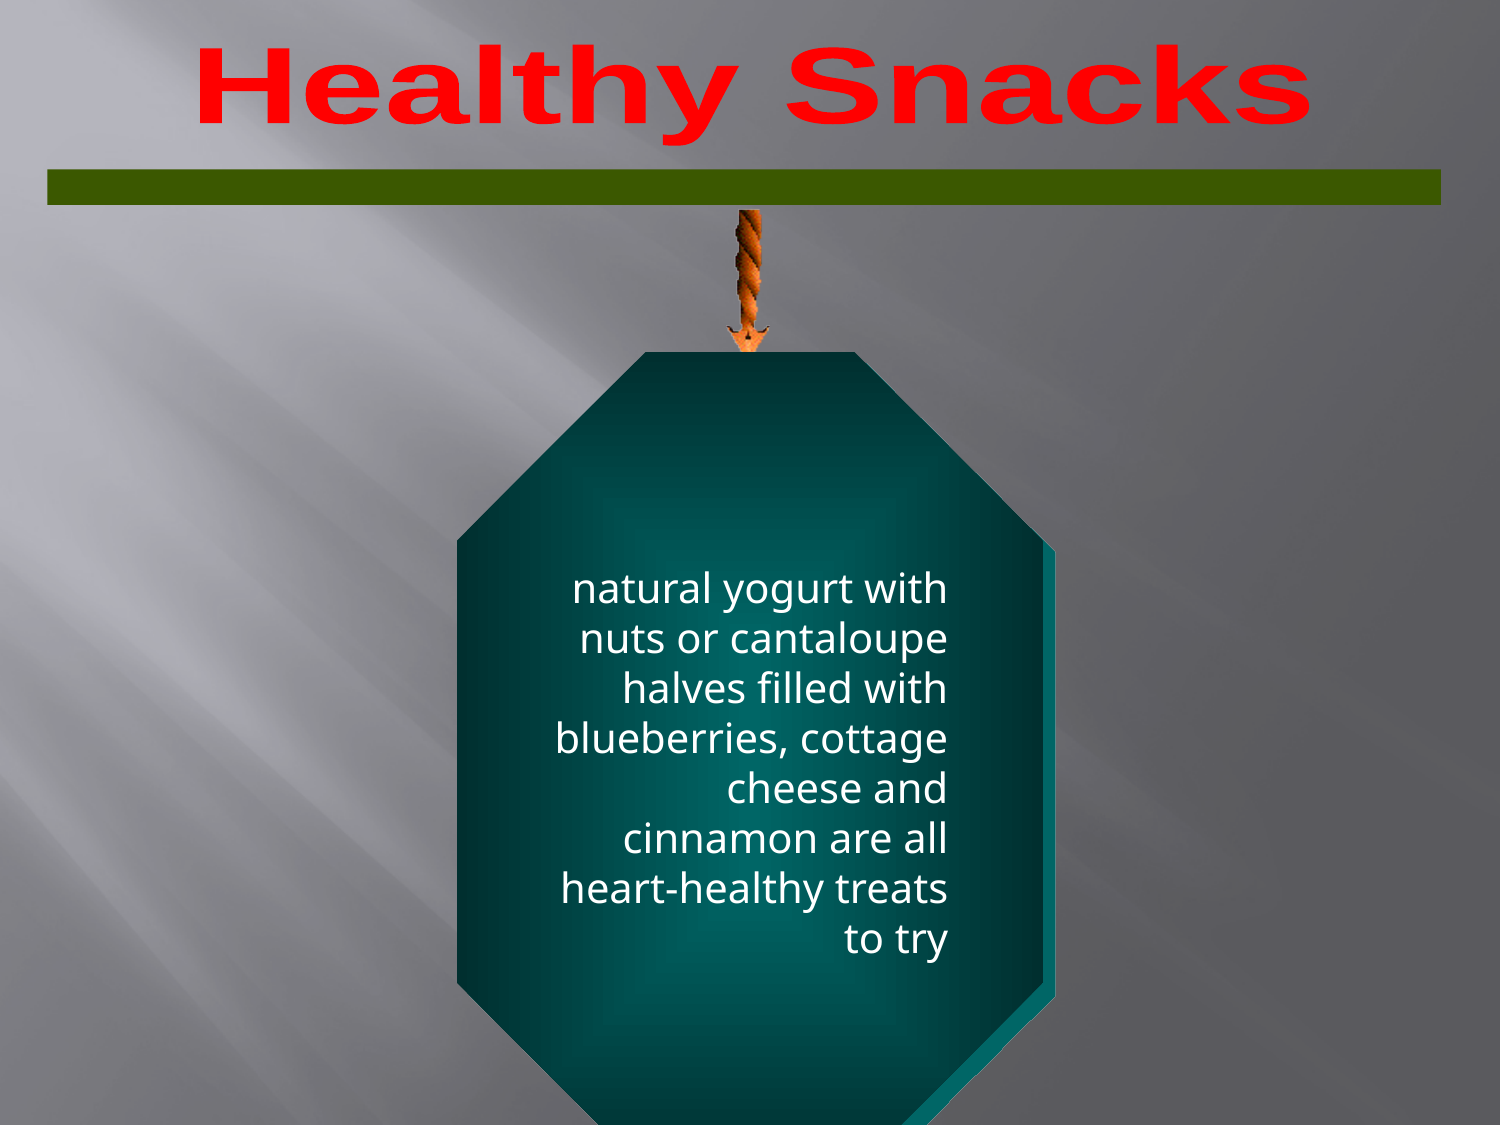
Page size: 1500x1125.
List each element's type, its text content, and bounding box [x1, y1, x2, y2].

text_box [47, 169, 1441, 205]
picture [662, 200, 834, 351]
text_box natural yogurt with nuts or cantaloupe halves filled with blueberries, cottage cheese and cinnamon are all heart-healthy treats to try [456, 351, 1043, 1125]
